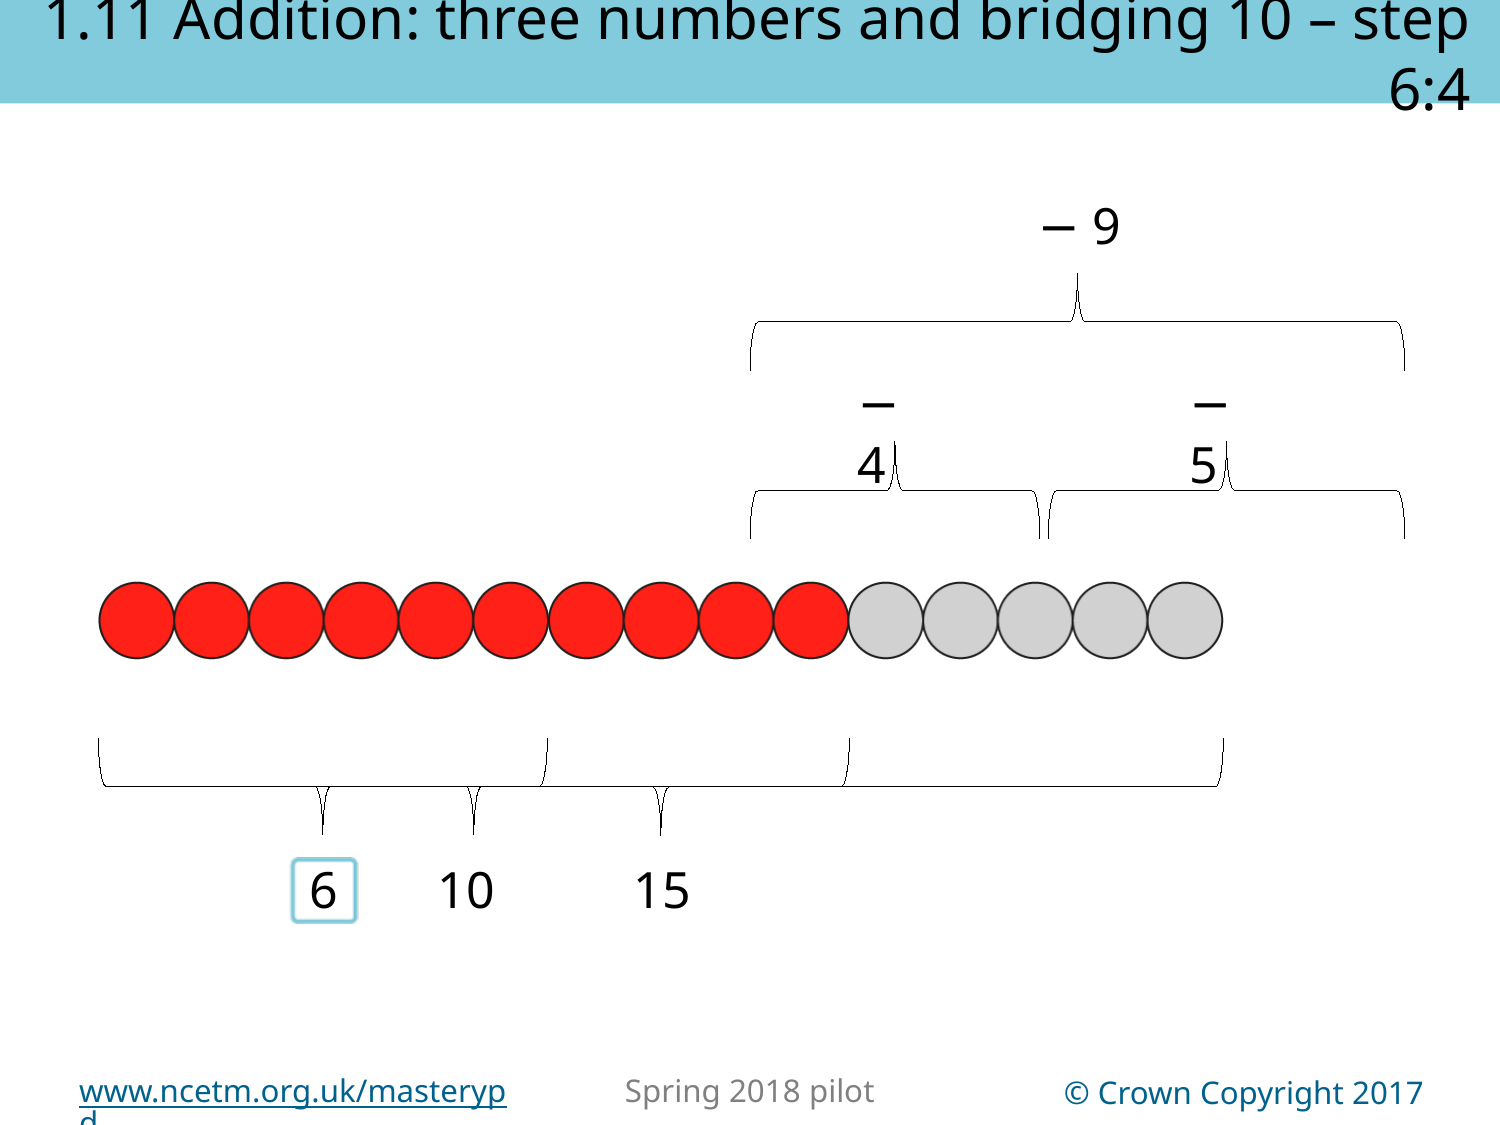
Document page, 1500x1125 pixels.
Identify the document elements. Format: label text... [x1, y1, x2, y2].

text_box [842, 738, 1224, 787]
text_box [316, 787, 330, 835]
text_box [750, 490, 1040, 539]
text_box [750, 273, 1405, 371]
list 1.11 Addition: three numbers and bridging 10 – step 6:4 [0, 0, 1500, 104]
text_box [653, 787, 669, 836]
text_box [98, 738, 850, 835]
text_box [1048, 490, 1405, 539]
text_box − 9 [1004, 187, 1155, 263]
text_box − 4 [842, 371, 952, 501]
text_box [277, 848, 368, 925]
text_box 10 [422, 851, 527, 927]
text_box − 5 [1174, 371, 1283, 501]
text_box 15 [618, 851, 728, 927]
picture [98, 581, 1224, 661]
